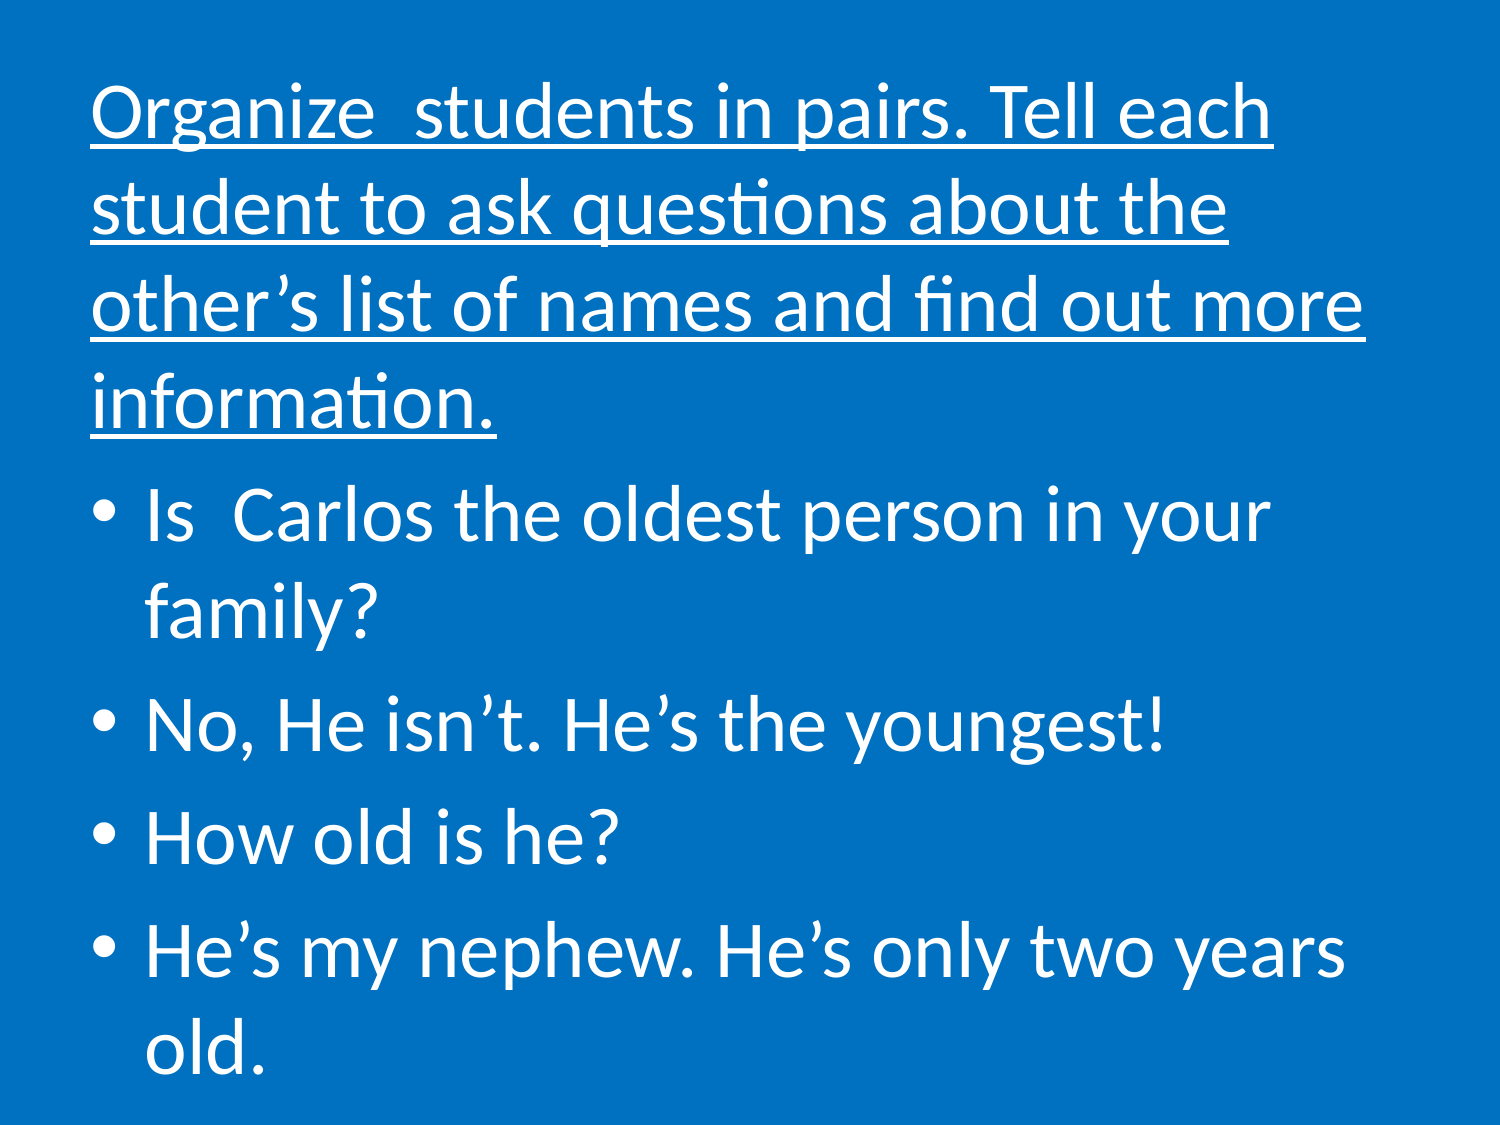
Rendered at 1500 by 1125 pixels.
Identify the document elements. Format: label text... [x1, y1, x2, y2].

list Organize students in pairs. Tell each student to ask questions about the other’s list of names and find out more information. Is Carlos the oldest person in your family? No, He isn’t. He’s the youngest! How old is he? He’s my nephew. He’s only two years old. [75, 50, 1463, 1100]
